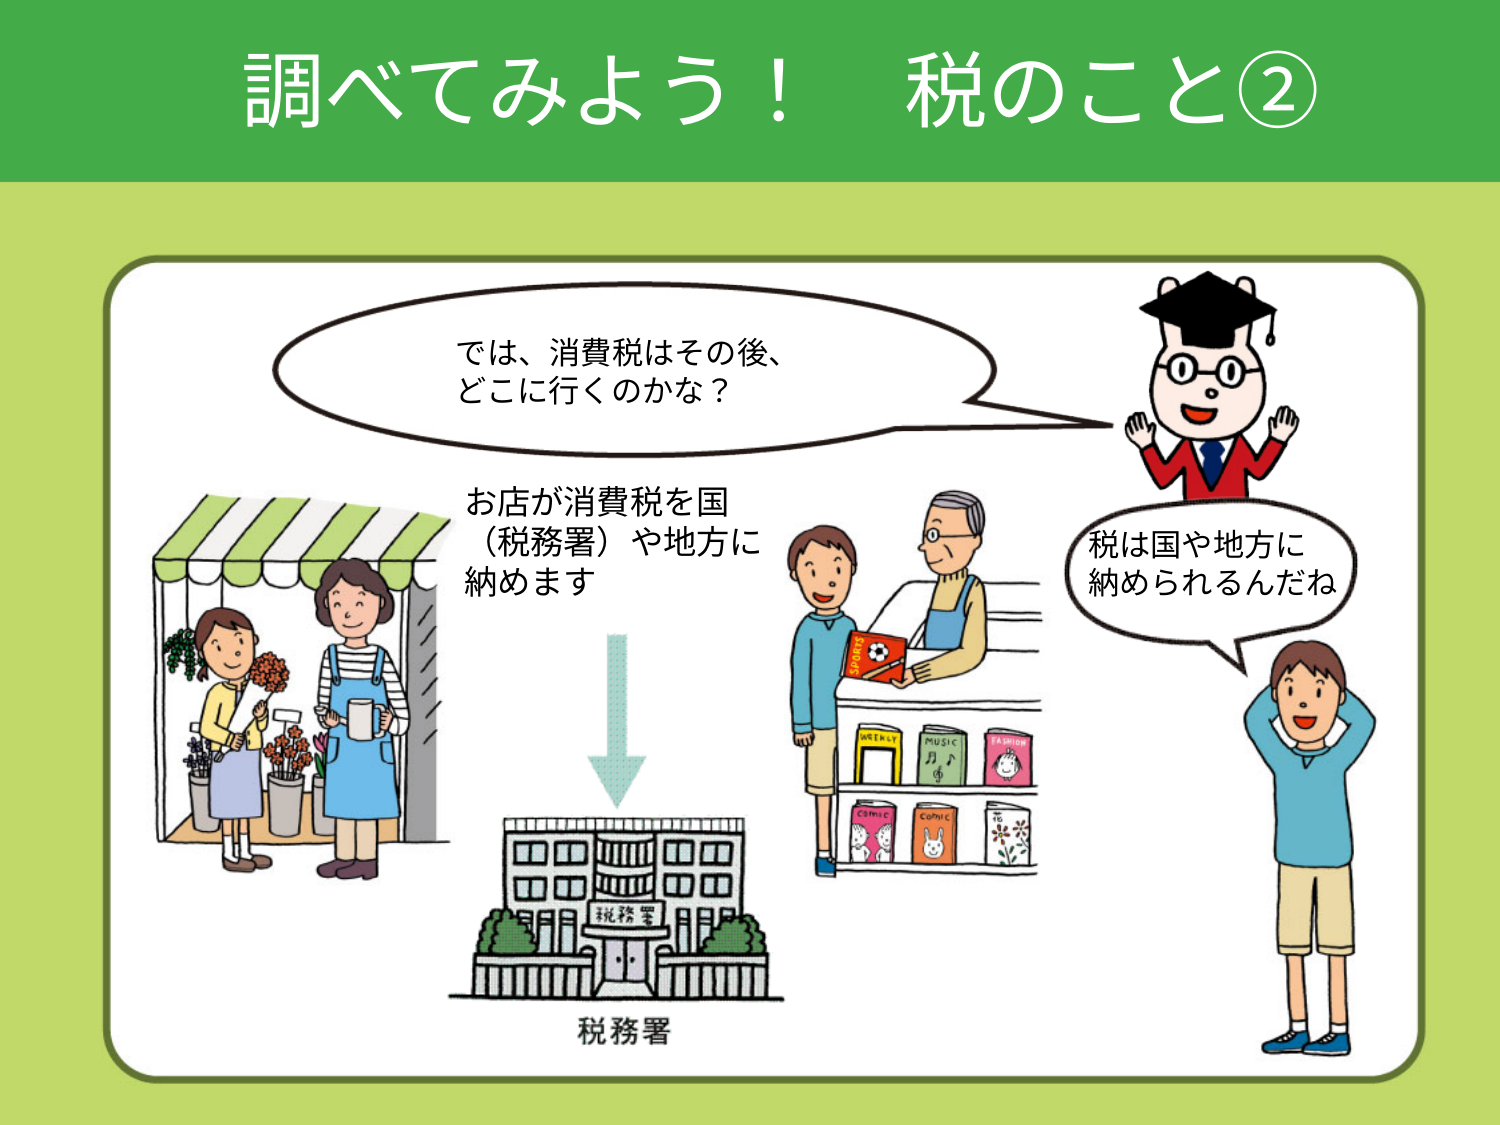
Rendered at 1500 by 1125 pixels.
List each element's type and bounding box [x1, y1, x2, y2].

picture [1234, 632, 1387, 1062]
text_box [265, 271, 1123, 472]
text_box [1056, 494, 1364, 681]
text_box [0, 0, 1500, 1125]
picture [1115, 266, 1306, 494]
picture [135, 479, 1058, 1059]
